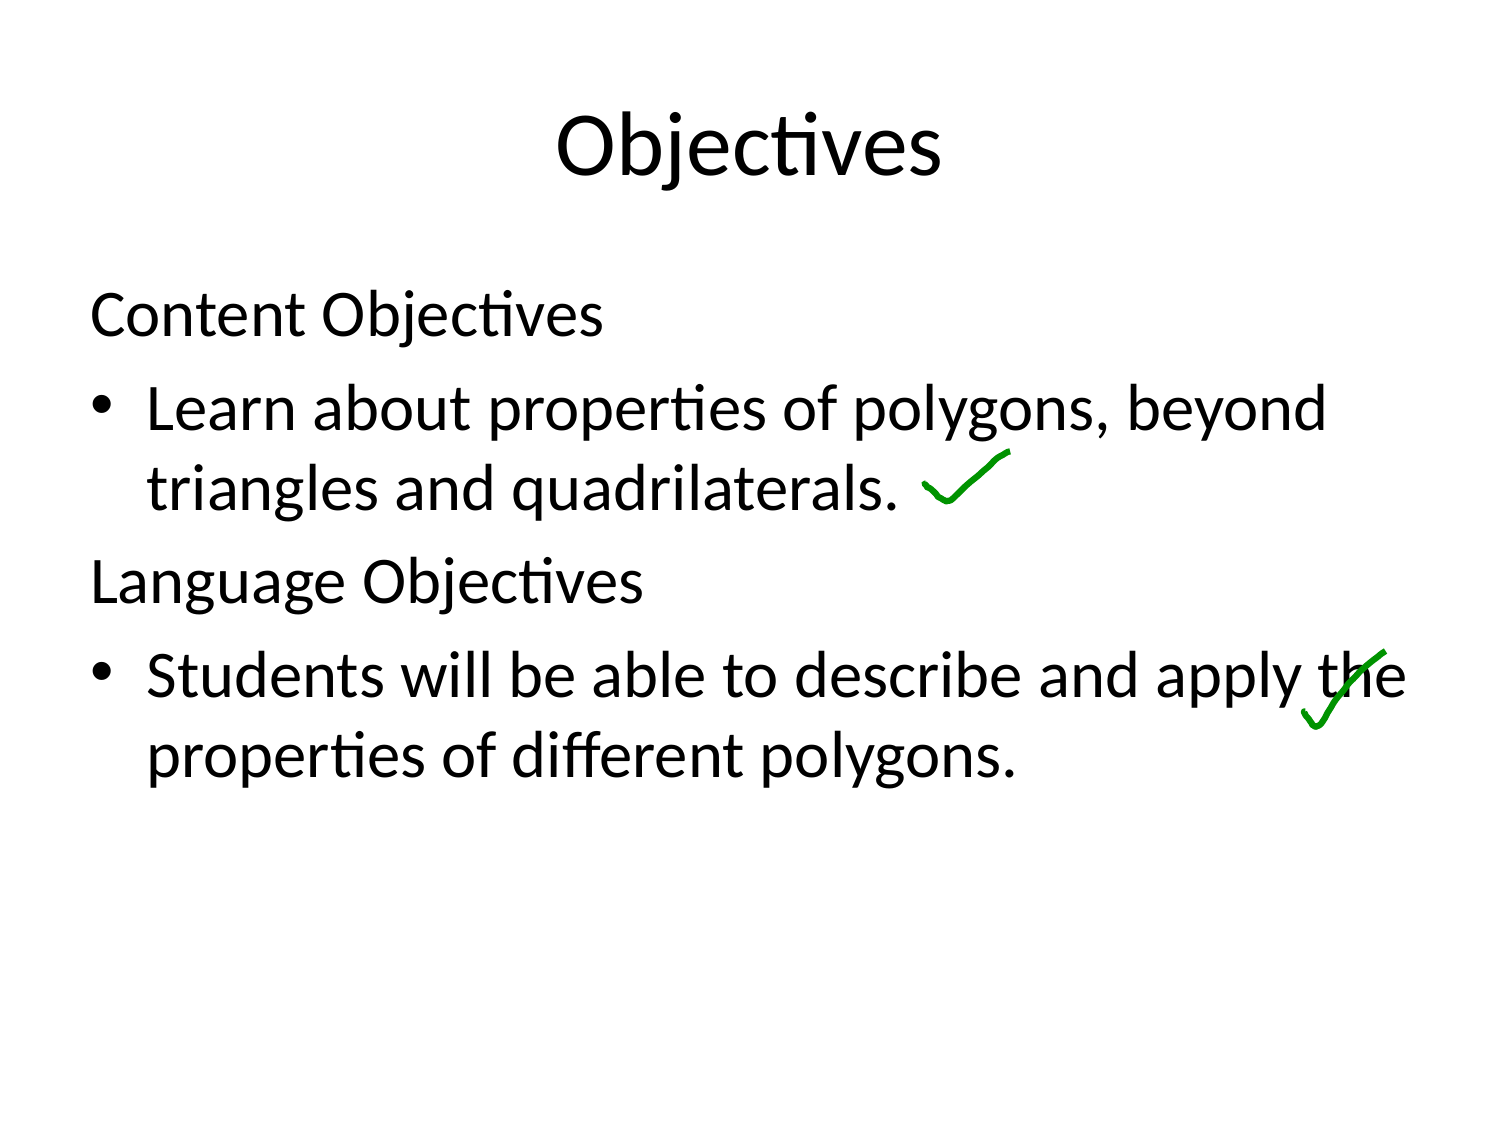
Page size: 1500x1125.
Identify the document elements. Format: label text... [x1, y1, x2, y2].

text_box [1303, 650, 1386, 728]
list Content Objectives Learn about properties of polygons, beyond triangles and quadrilaterals. Language Objectives Students will be able to describe and apply the properties of different polygons. [75, 262, 1425, 1005]
title Objectives [75, 45, 1425, 233]
text_box [923, 450, 1011, 503]
